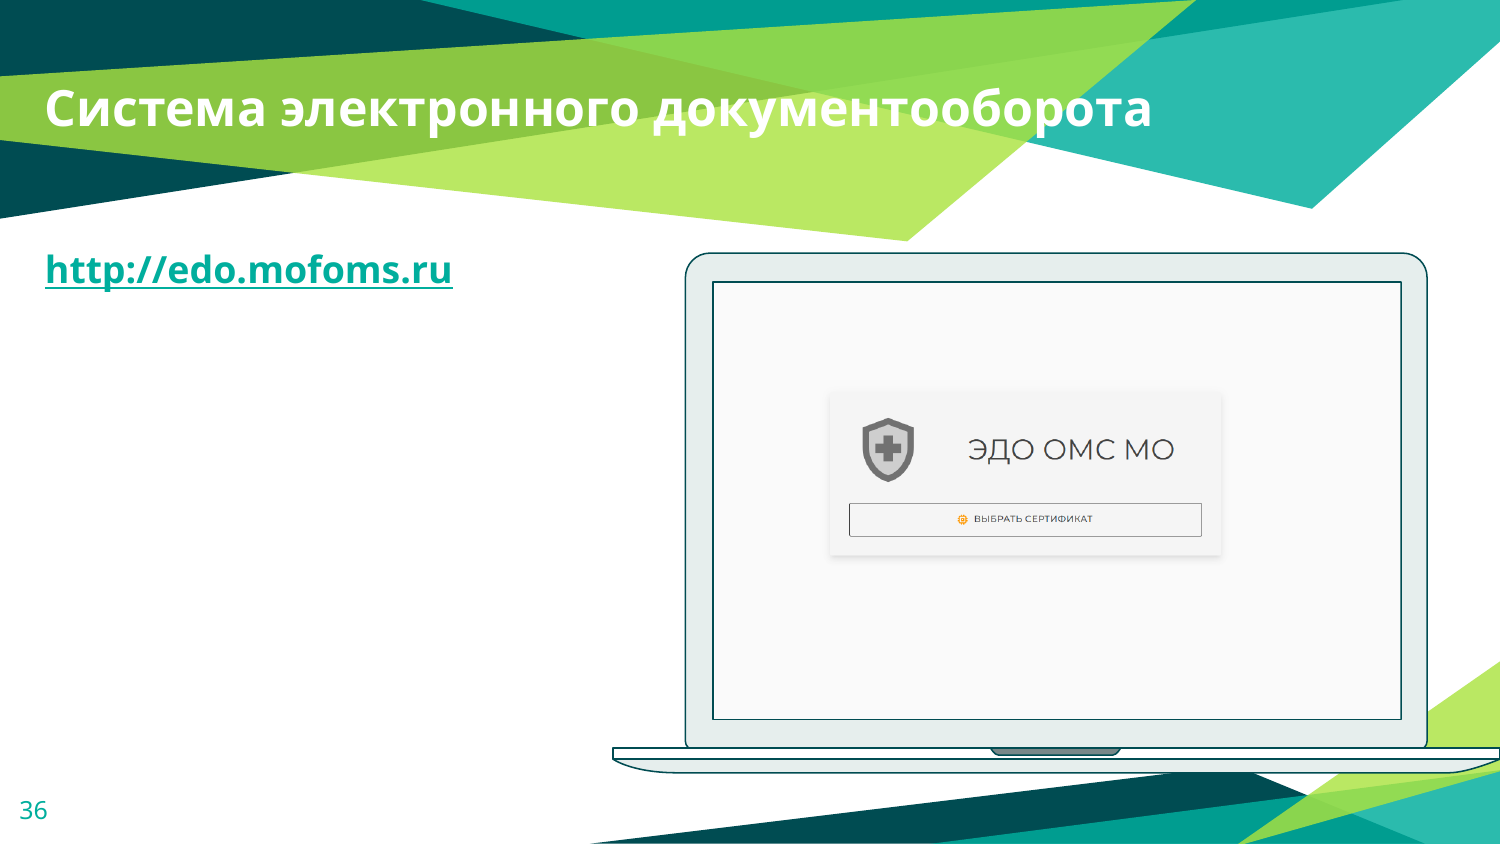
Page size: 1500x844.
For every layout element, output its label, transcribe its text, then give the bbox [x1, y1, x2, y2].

text_box http://edo.mofoms.ru [29, 231, 594, 728]
picture [714, 282, 1401, 719]
slide_number 36 [4, 779, 95, 844]
title Система электронного документооборота [29, 61, 1239, 202]
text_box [612, 252, 1500, 774]
